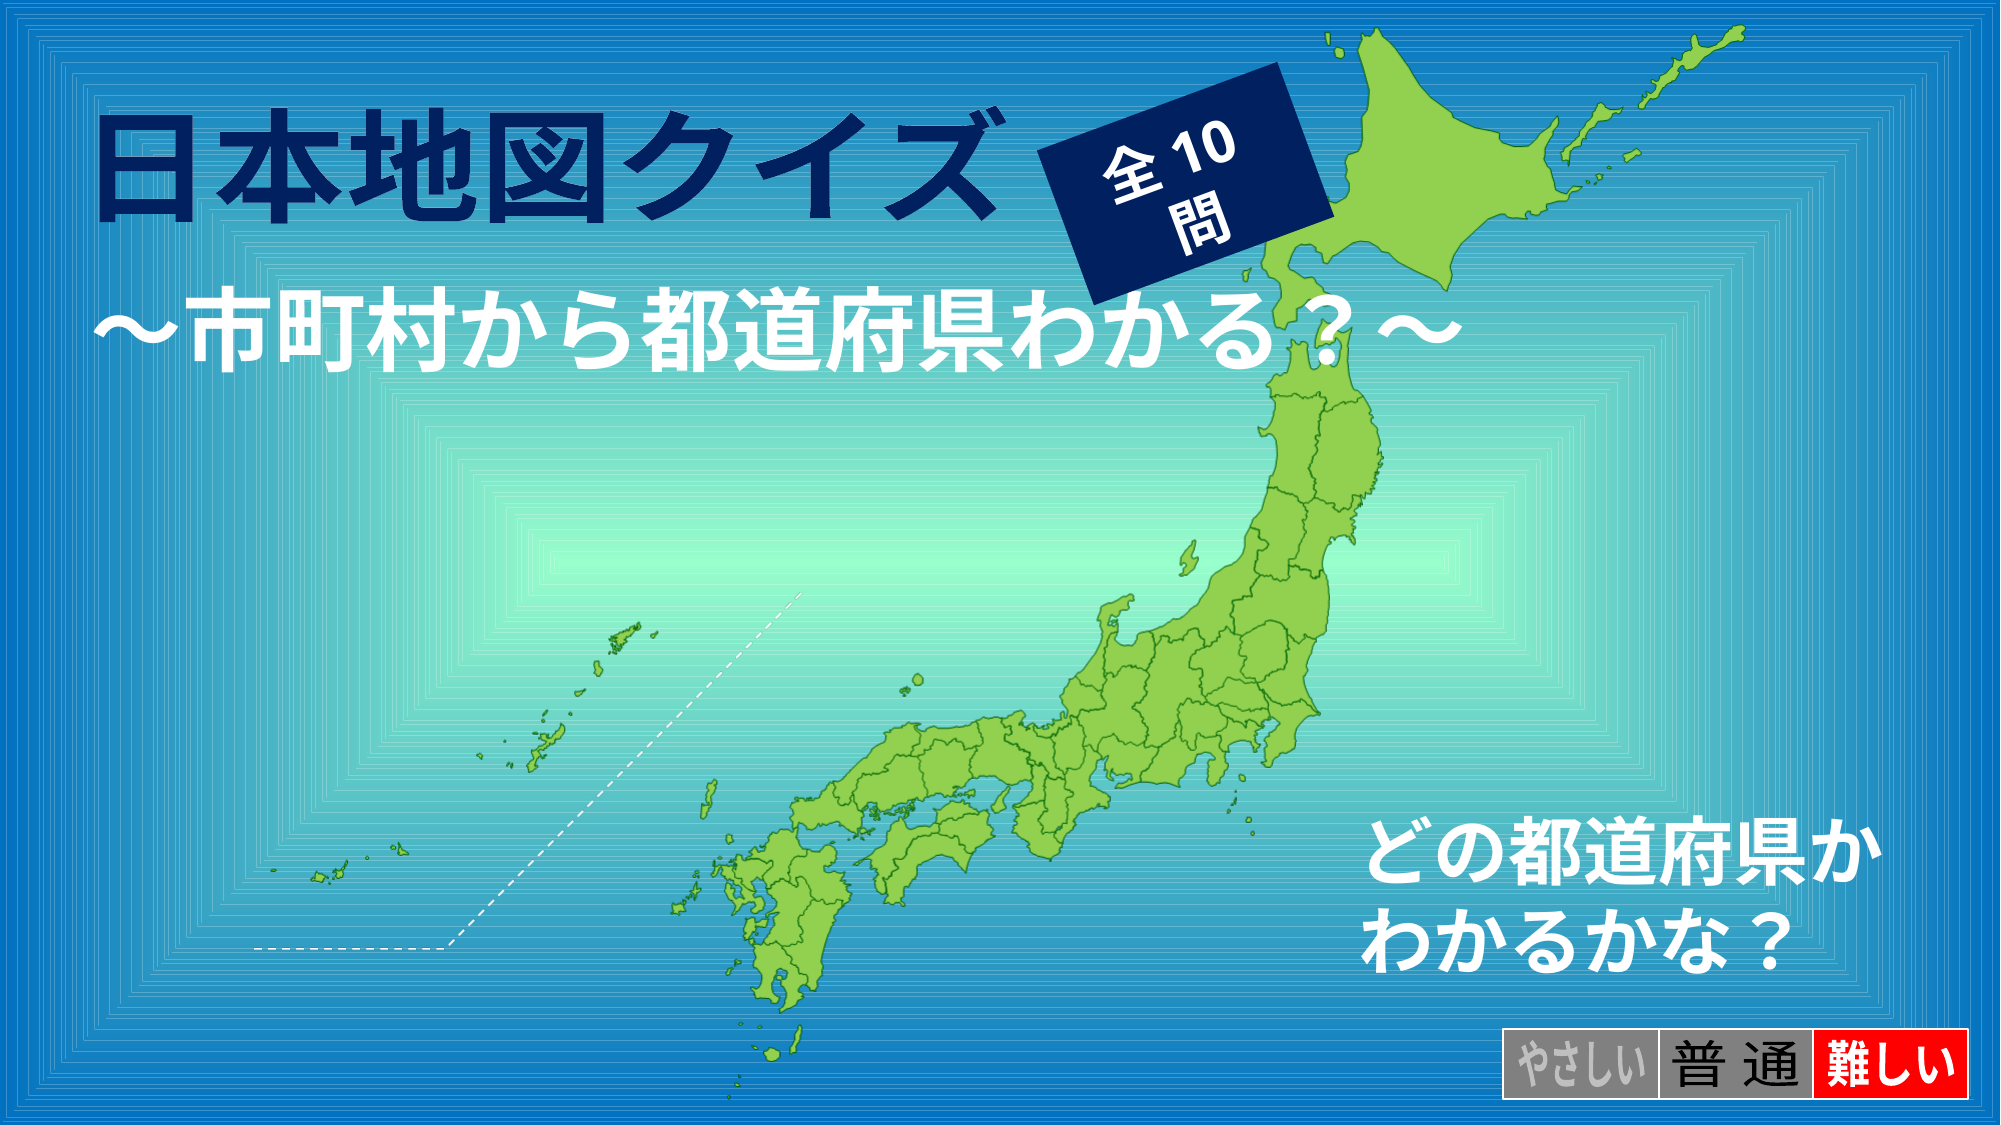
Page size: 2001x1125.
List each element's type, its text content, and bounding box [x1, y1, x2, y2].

text_box [0, 0, 2000, 1125]
text_box どの都道府県か わかるかな？ [1750, 797, 1899, 993]
text_box [1812, 1029, 1969, 1099]
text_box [99, 105, 249, 224]
text_box ～市町村から都道府県わかる？～ [76, 265, 249, 391]
text_box [1750, 1029, 1812, 1099]
picture [254, 24, 1746, 1101]
